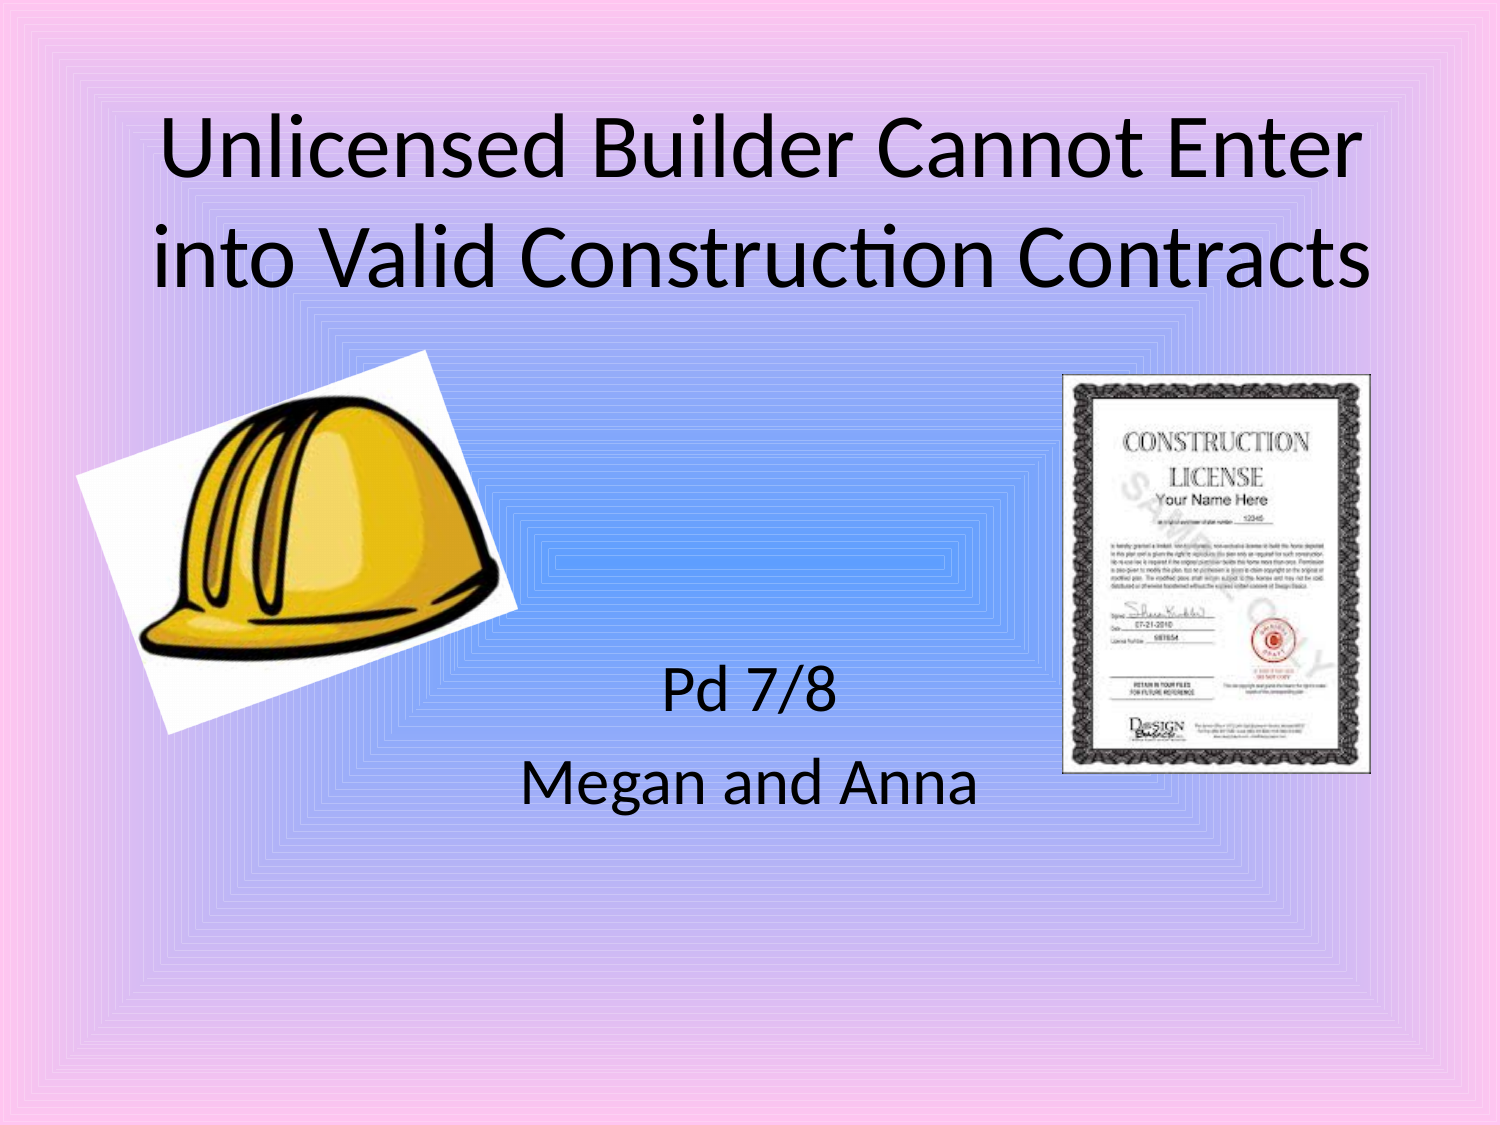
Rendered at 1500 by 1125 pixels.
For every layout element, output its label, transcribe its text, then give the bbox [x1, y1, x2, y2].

subtitle Pd 7/8 Megan and Anna [225, 637, 1275, 925]
title Unlicensed Builder Cannot Enter into Valid Construction Contracts [125, 75, 1400, 317]
picture [1062, 374, 1371, 774]
picture [77, 351, 517, 734]
